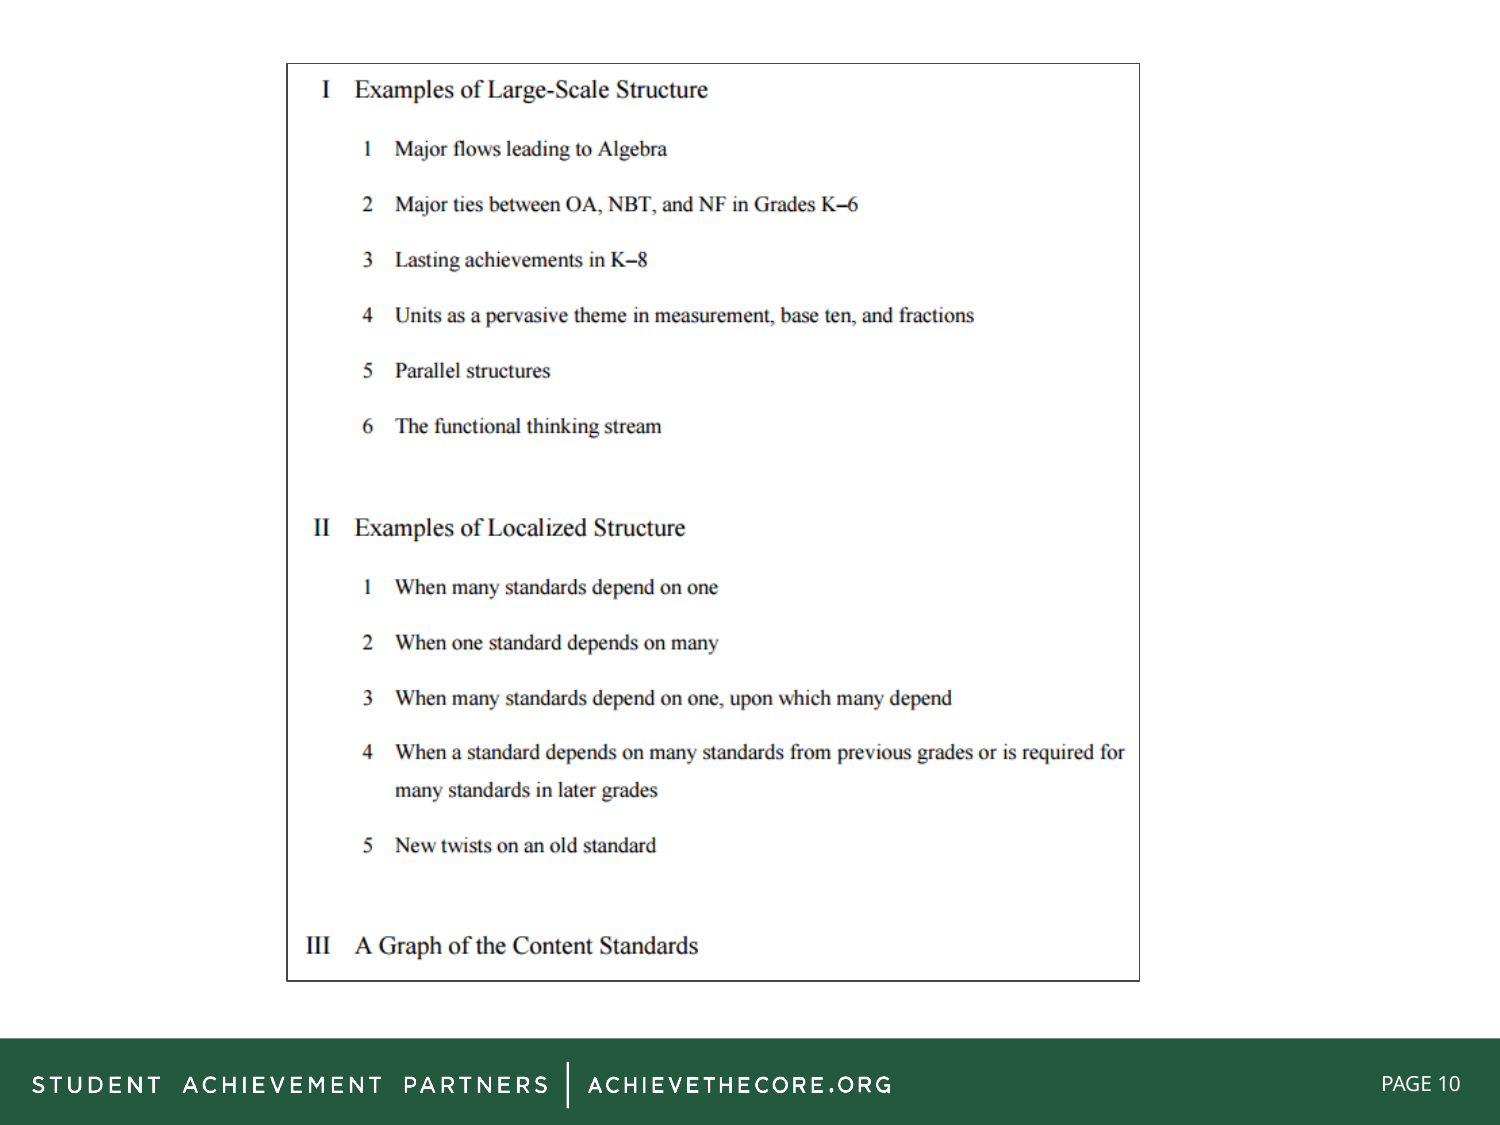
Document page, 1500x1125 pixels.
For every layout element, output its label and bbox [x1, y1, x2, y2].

picture [12, 1055, 911, 1112]
picture [287, 63, 1139, 981]
